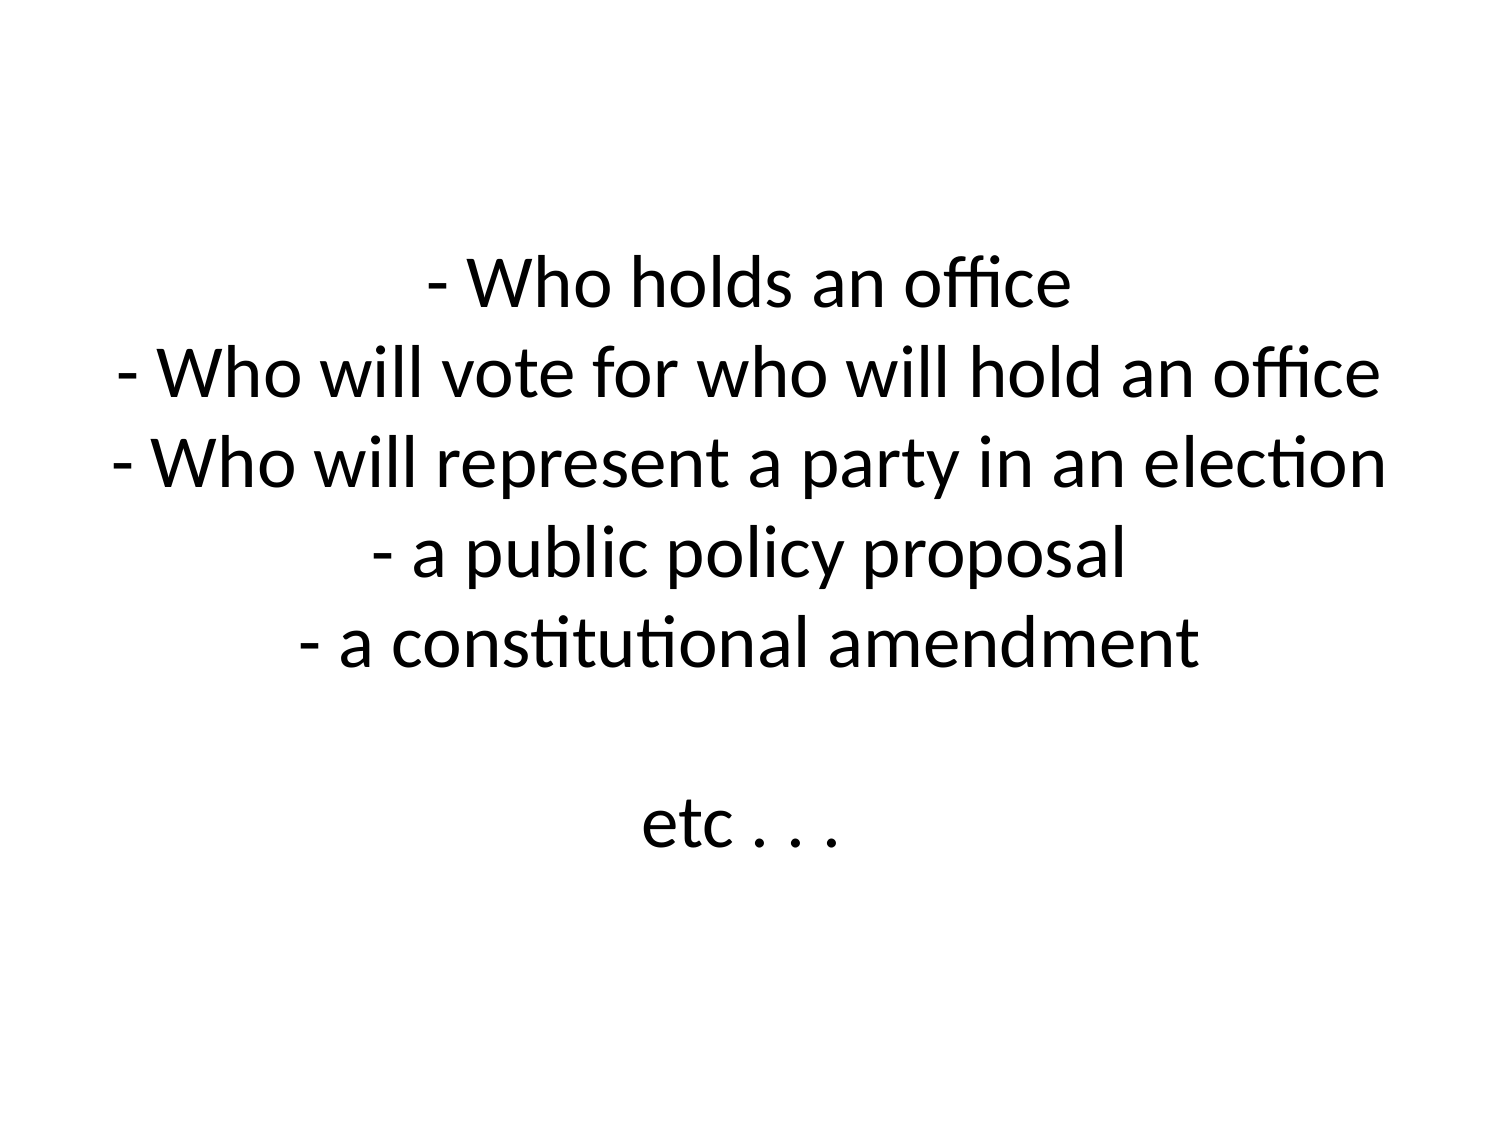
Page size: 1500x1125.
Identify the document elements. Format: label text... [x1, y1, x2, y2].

title - Who holds an office - Who will vote for who will hold an office - Who will represent a party in an election - a public policy proposal - a constitutional amendment etc . . . [74, 44, 1426, 1051]
